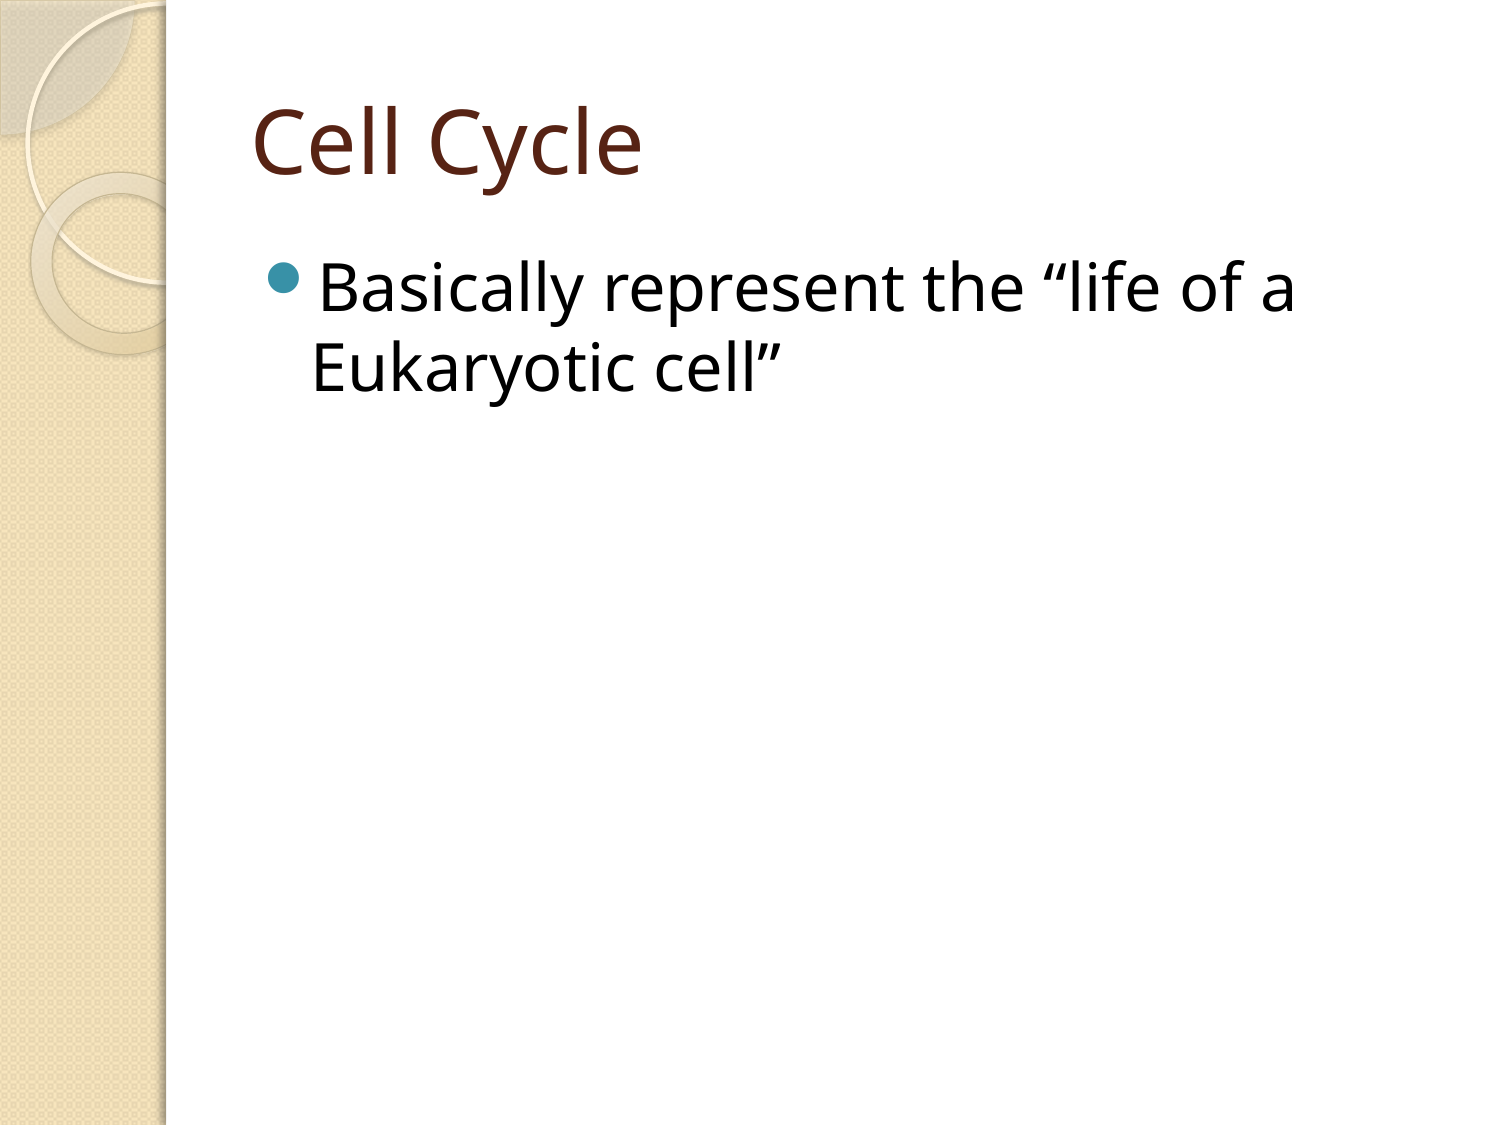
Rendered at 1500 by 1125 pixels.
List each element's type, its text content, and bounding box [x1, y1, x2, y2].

list Basically represent the “life of a Eukaryotic cell” [235, 237, 1466, 1025]
title Cell Cycle [235, 45, 1466, 233]
